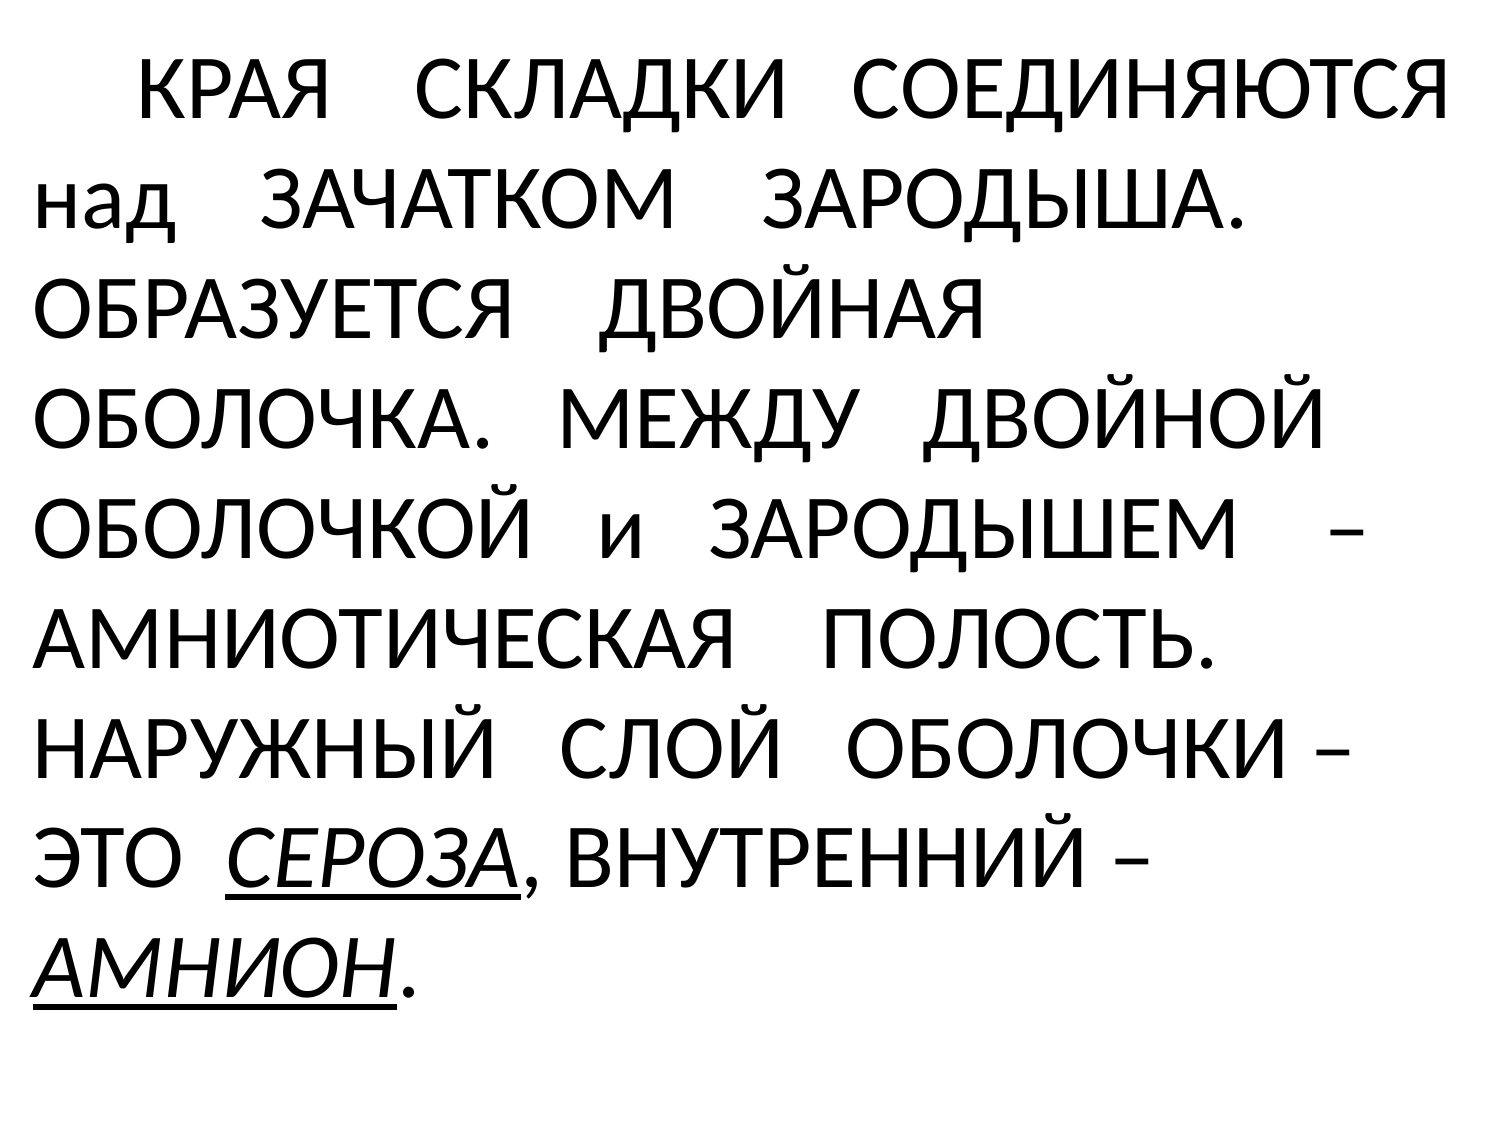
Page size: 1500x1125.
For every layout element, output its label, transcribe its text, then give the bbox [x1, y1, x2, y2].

title КРАЯ СКЛАДКИ СОЕДИНЯЮТСЯ над ЗАЧАТКОМ ЗАРОДЫША. ОБРАЗУЕТСЯ ДВОЙНАЯ ОБОЛОЧКА. МЕЖ­ДУ ДВОЙНОЙ ОБОЛОЧКОЙ и ЗАРОДЫШЕМ – АМНИОТИЧЕСКАЯ ПО­ЛОСТЬ. НА­РУЖНЫЙ СЛОЙ ОБОЛОЧКИ – ЭТО СЕРОЗА, ВНУТРЕННИЙ – АМНИОН. [17, 19, 1483, 1102]
